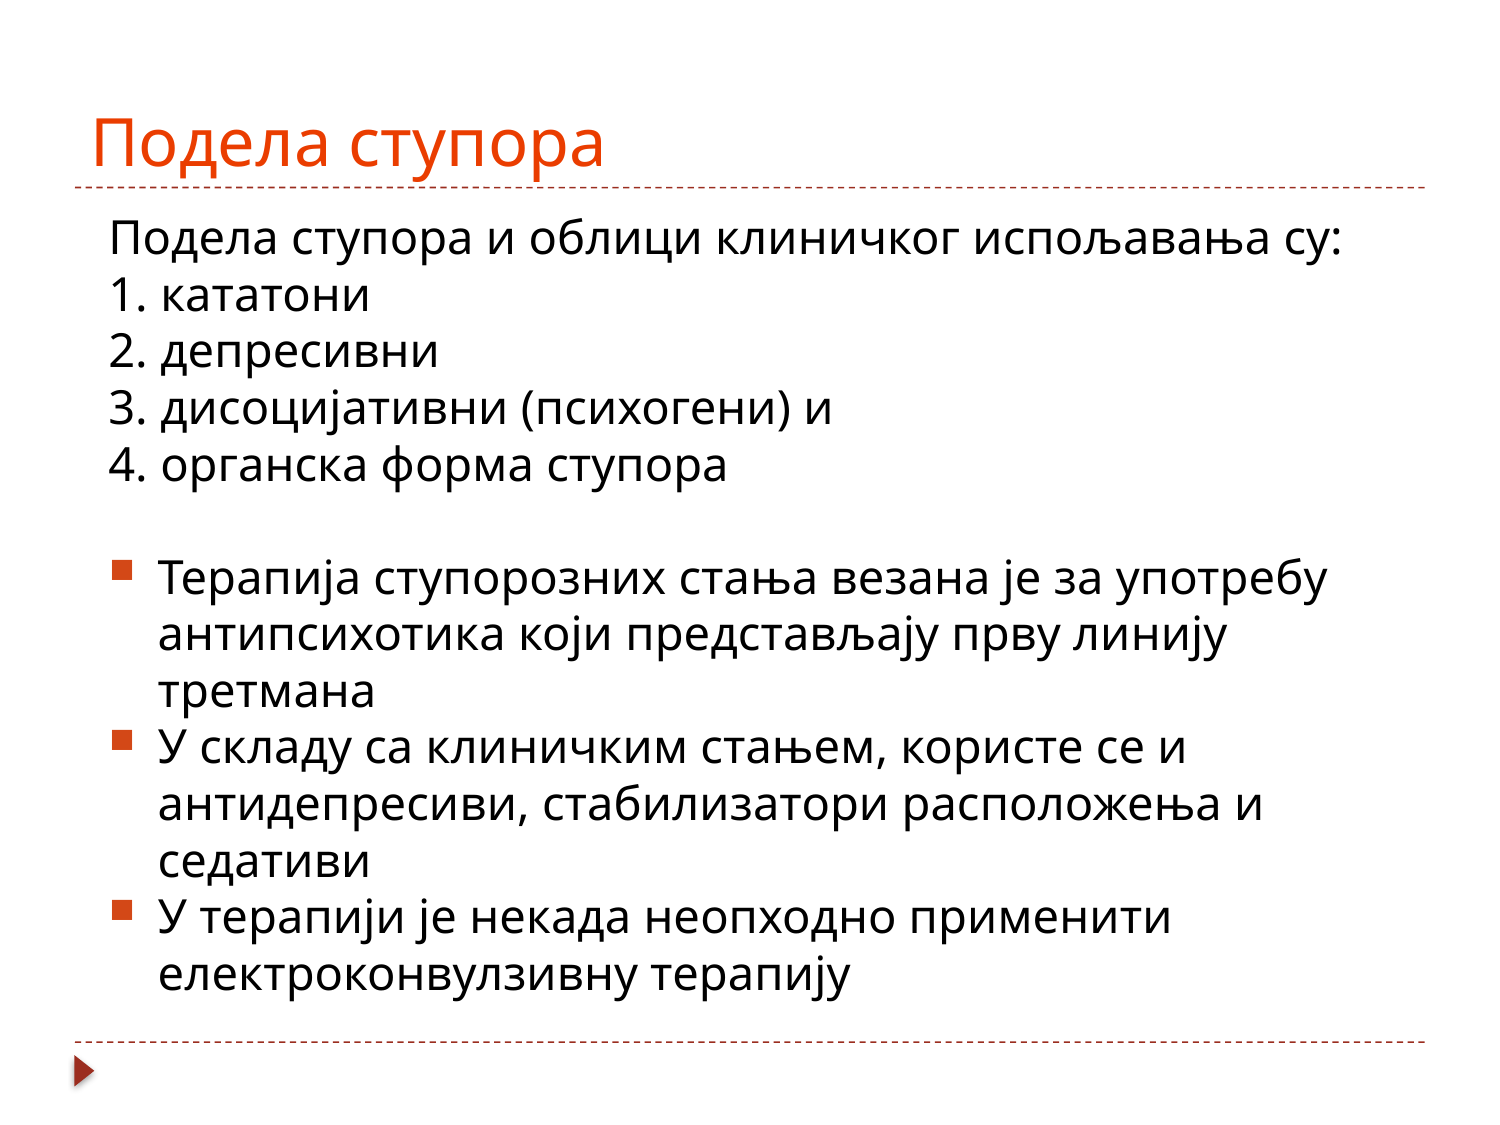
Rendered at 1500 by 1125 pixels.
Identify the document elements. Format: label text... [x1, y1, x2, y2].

list Подела ступора и облици клиничког испољавања су: 1. кататони 2. депресивни 3. дисоцијативни (психогени) и 4. органска форма ступора Терапија ступорозних стања везана је за употребу антипсихотика који представљају прву линију третмана У складу са клиничким стањем, користе се и антидепресиви, стабилизатори расположења и седативи У терапији је некада неопходно применити електроконвулзивну терапију [74, 199, 1426, 1011]
title Подела ступора [74, 24, 1426, 188]
